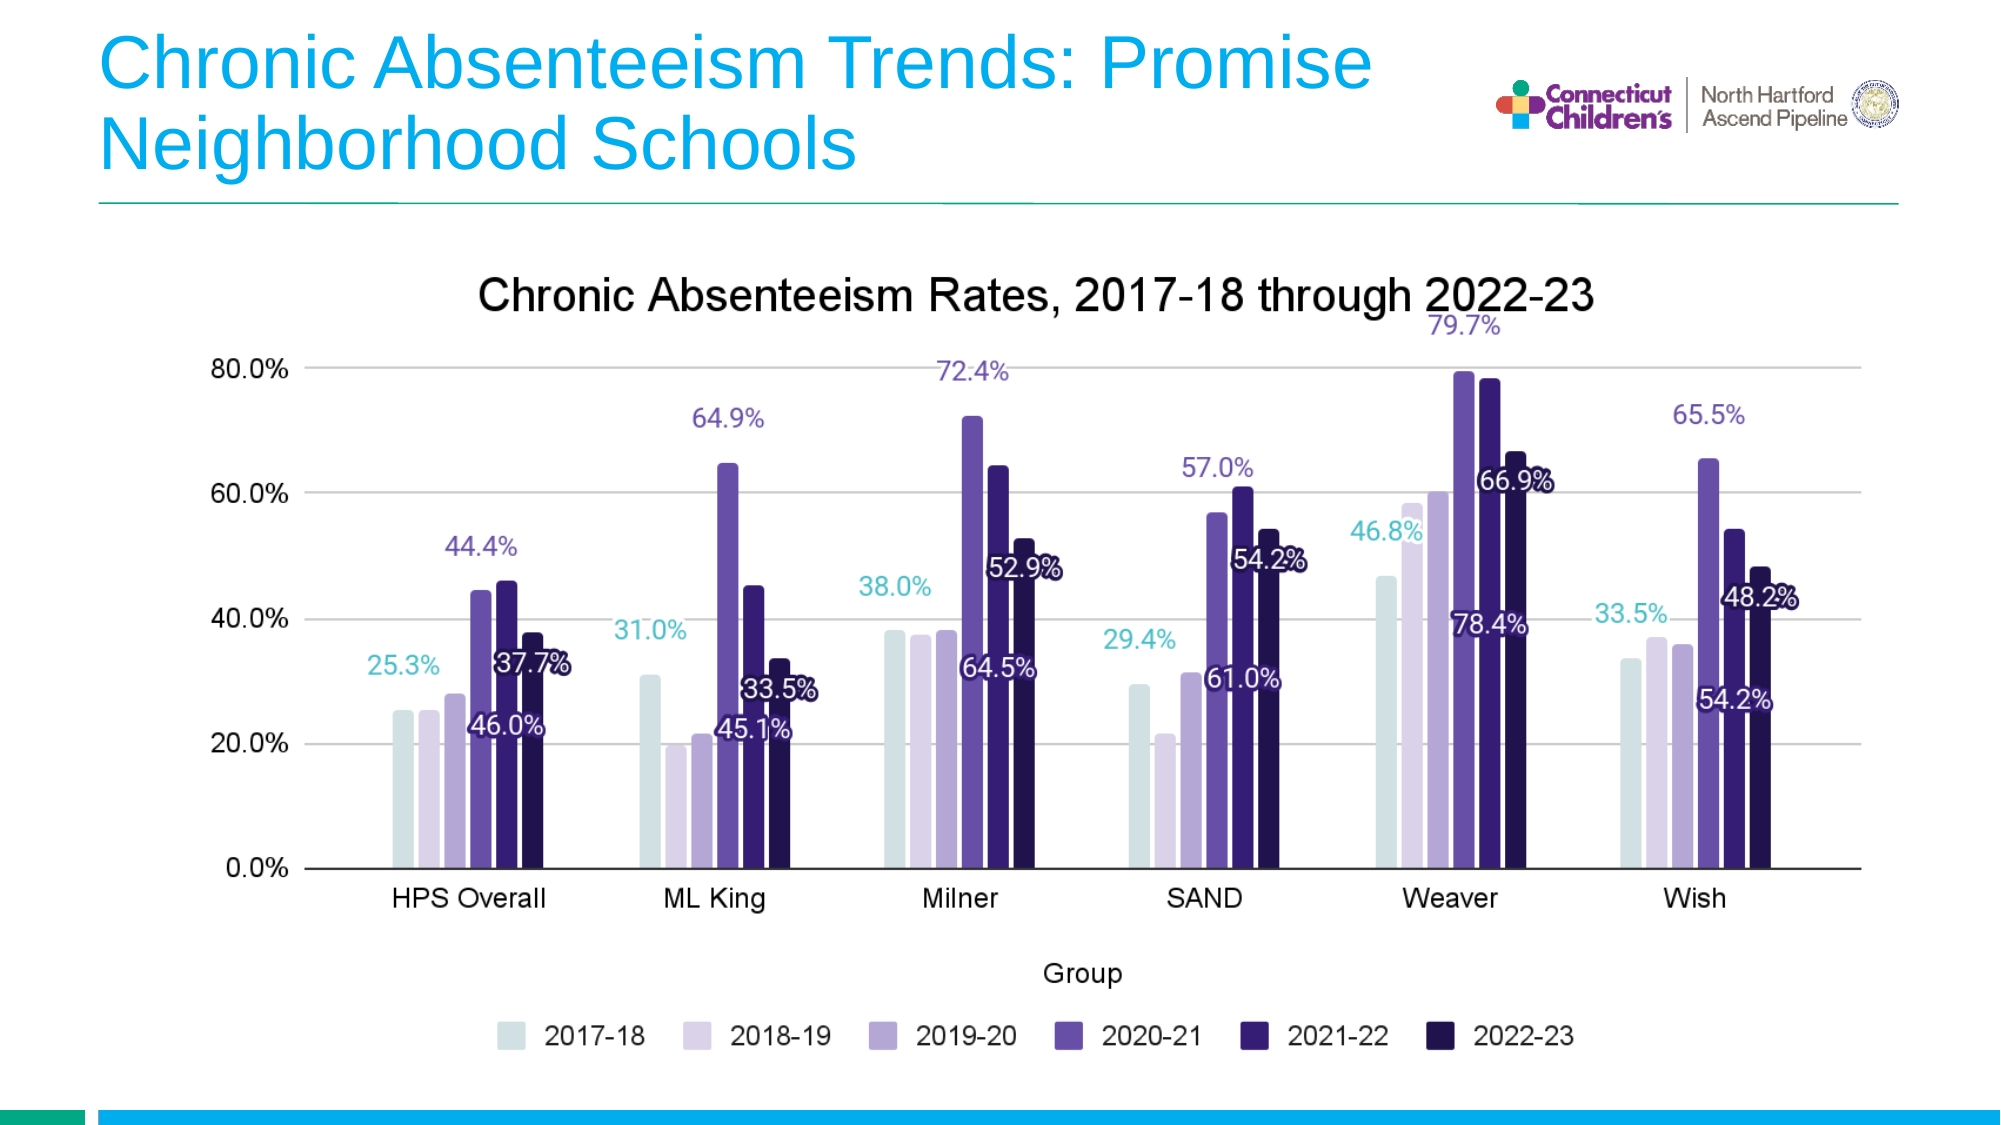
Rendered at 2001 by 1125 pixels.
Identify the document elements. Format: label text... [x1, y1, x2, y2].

picture [166, 223, 1905, 1096]
picture [1498, 77, 1899, 133]
title Chronic Absenteeism Trends: Promise Neighborhood Schools [98, 23, 1498, 187]
